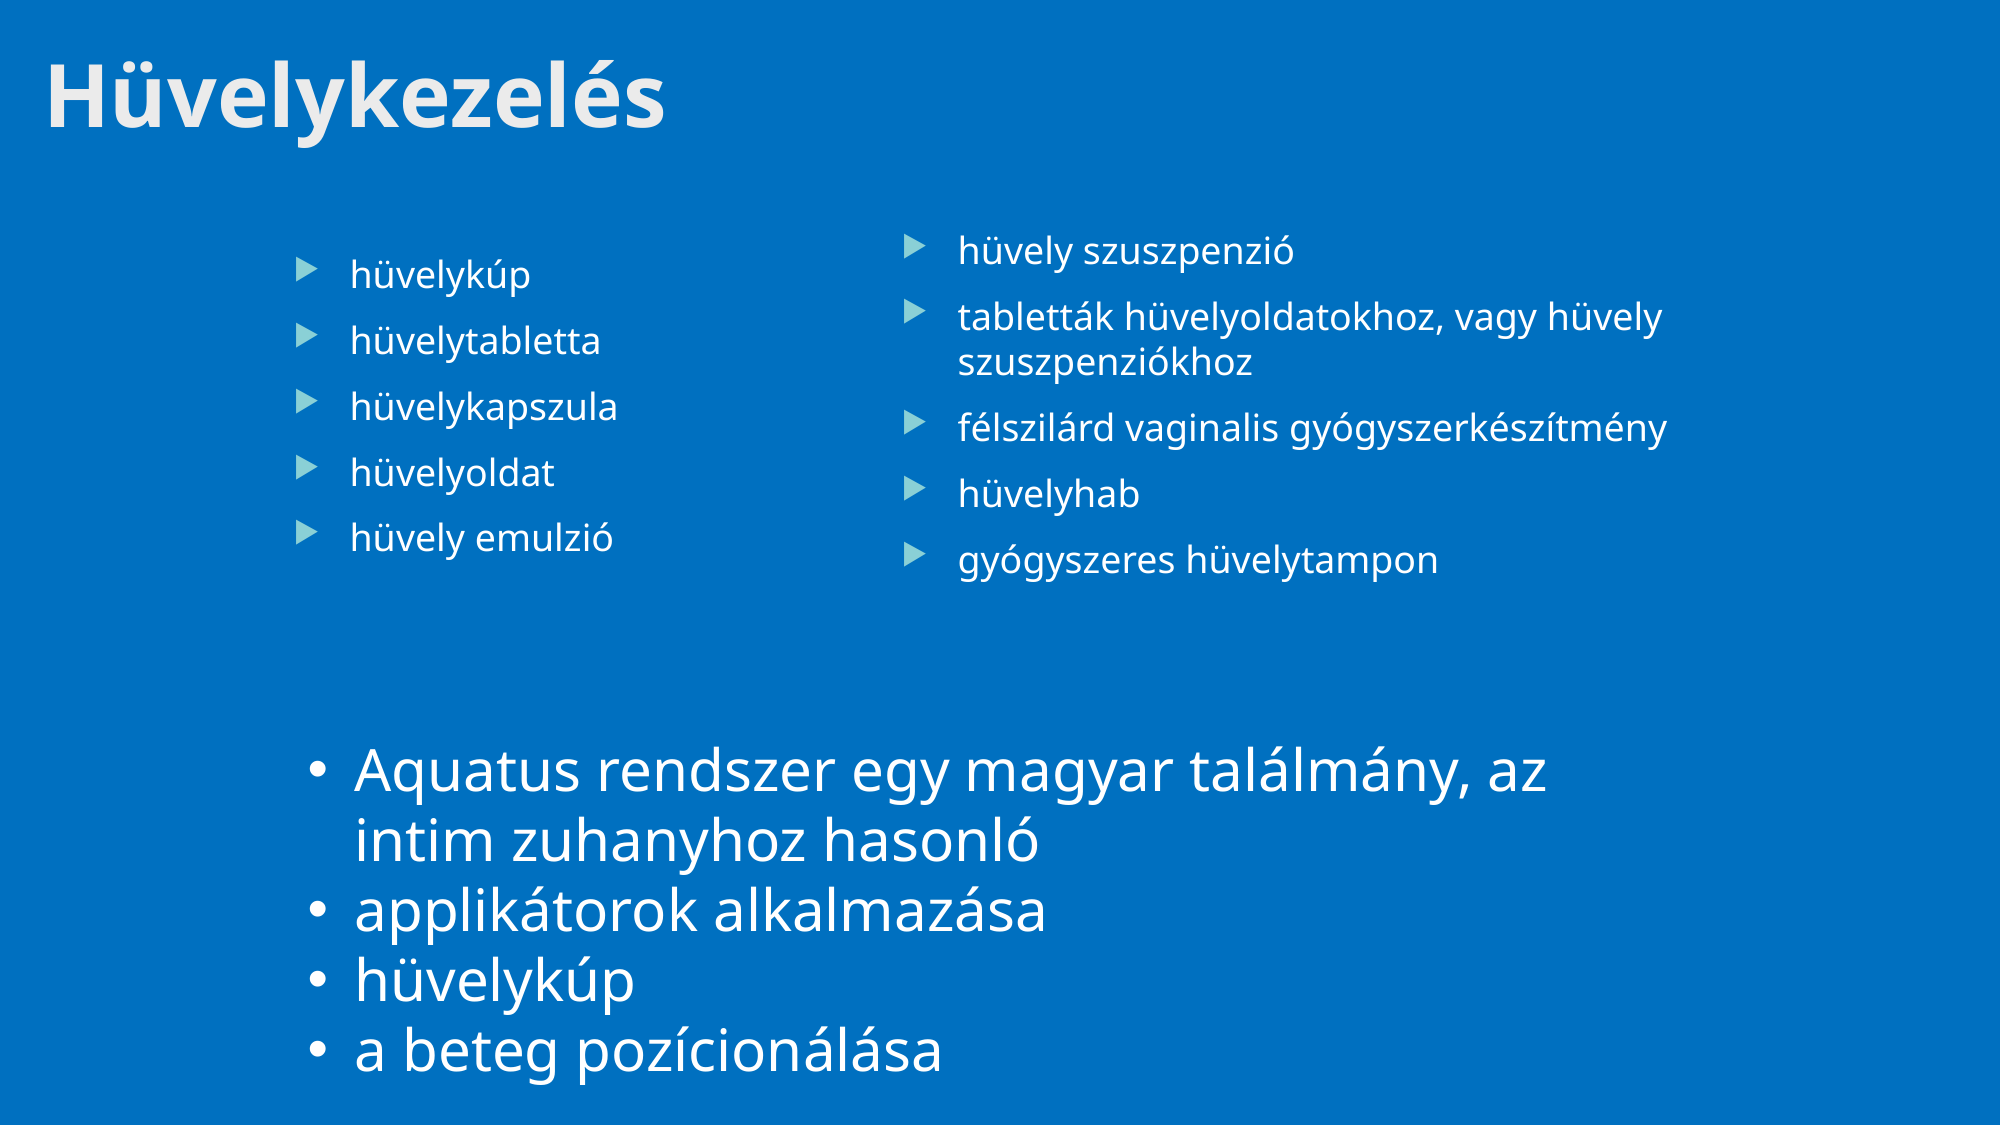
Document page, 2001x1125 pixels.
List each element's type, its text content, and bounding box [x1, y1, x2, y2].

list hüvelykúp hüvelytabletta hüvelykapszula hüvelyoldat hüvely emulzió [278, 243, 800, 752]
title Hüvelykezelés [28, 32, 1379, 220]
list hüvely szuszpenzió tabletták hüvelyoldatokhoz, vagy hüvely szuszpenziókhoz félszilárd vaginalis gyógyszerkészítmény hüvelyhab gyógyszeres hüvelytampon [886, 219, 1726, 811]
text_box Aquatus rendszer egy magyar találmány, az intim zuhanyhoz hasonló applikátorok alkalmazása hüvelykúp a beteg pozícionálása [292, 726, 1711, 1091]
